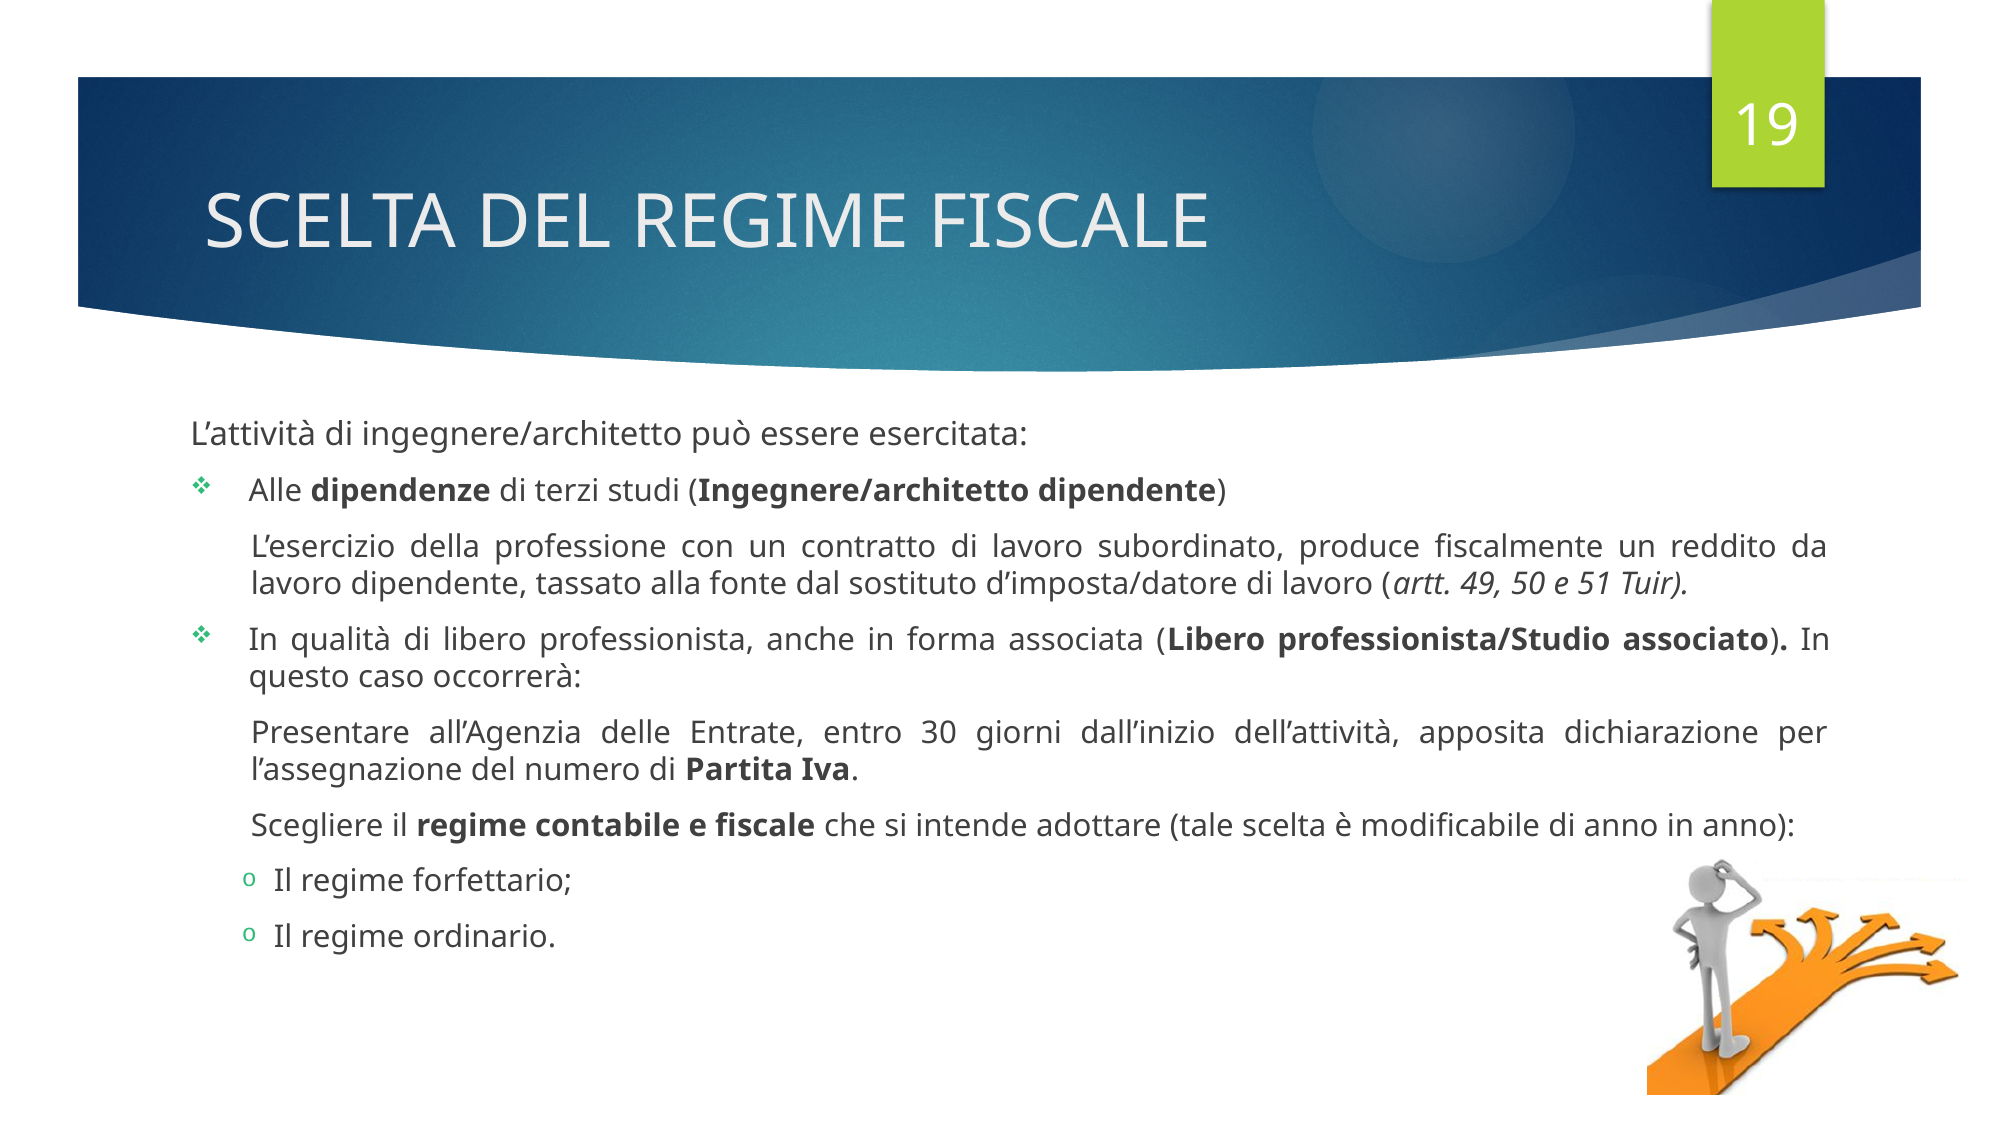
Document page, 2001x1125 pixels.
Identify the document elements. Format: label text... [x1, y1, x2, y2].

title SCELTA DEL REGIME FISCALE [189, 159, 1627, 276]
picture [1646, 858, 1975, 1095]
list L’attività di ingegnere/architetto può essere esercitata: Alle dipendenze di terzi studi (Ingegnere/architetto dipendente) L’esercizio della professione con un contratto di lavoro subordinato, produce fiscalmente un reddito da lavoro dipendente, tassato alla fonte dal sostituto d’imposta/datore di lavoro (artt. 49, 50 e 51 Tuir). In qualità di libero professionista, anche in forma associata (Libero professionista/Studio associato). In questo caso occorrerà: Presentare all’Agenzia delle Entrate, entro 30 giorni dall’inizio dell’attività, apposita dichiarazione per l’assegnazione del numero di Partita Iva. Scegliere il regime contabile e fiscale che si intende adottare (tale scelta è modificabile di anno in anno): Il regime forfettario; Il regime ordinario. [175, 404, 1846, 966]
slide_number 19 [1698, 48, 1836, 175]
